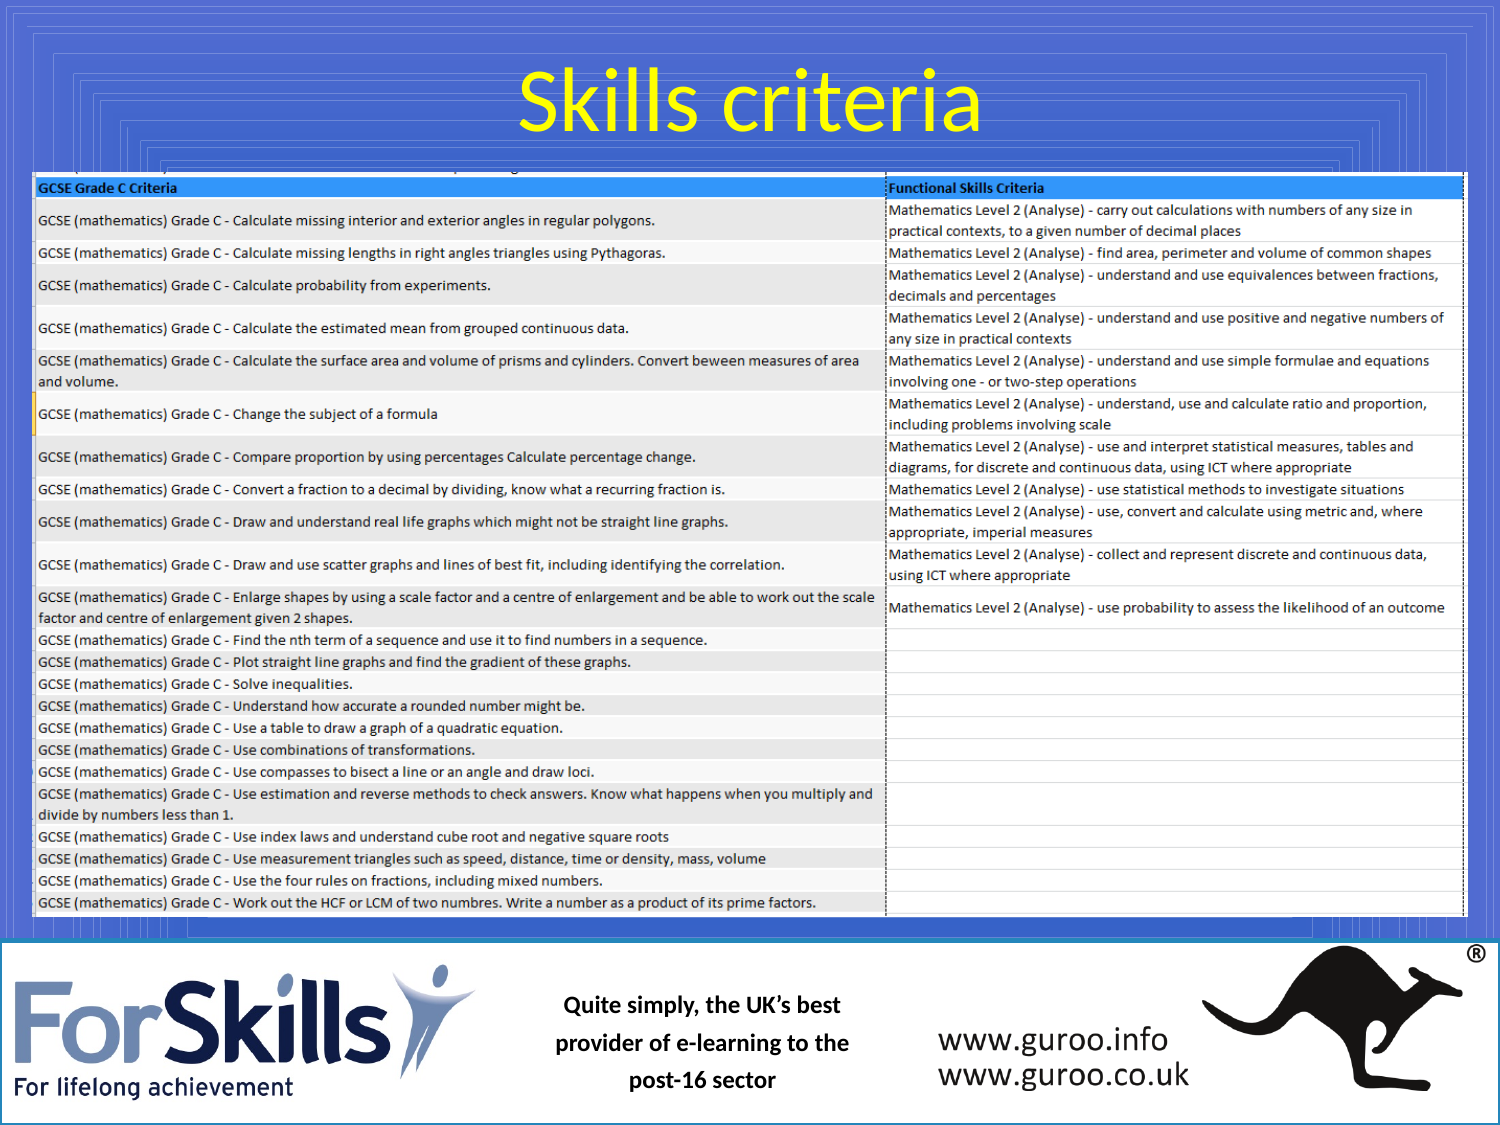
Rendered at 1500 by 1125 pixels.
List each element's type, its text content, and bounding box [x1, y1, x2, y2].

picture [938, 943, 1486, 1091]
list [32, 172, 1468, 918]
title Skills criteria [76, 1, 1427, 171]
picture [10, 959, 479, 1103]
